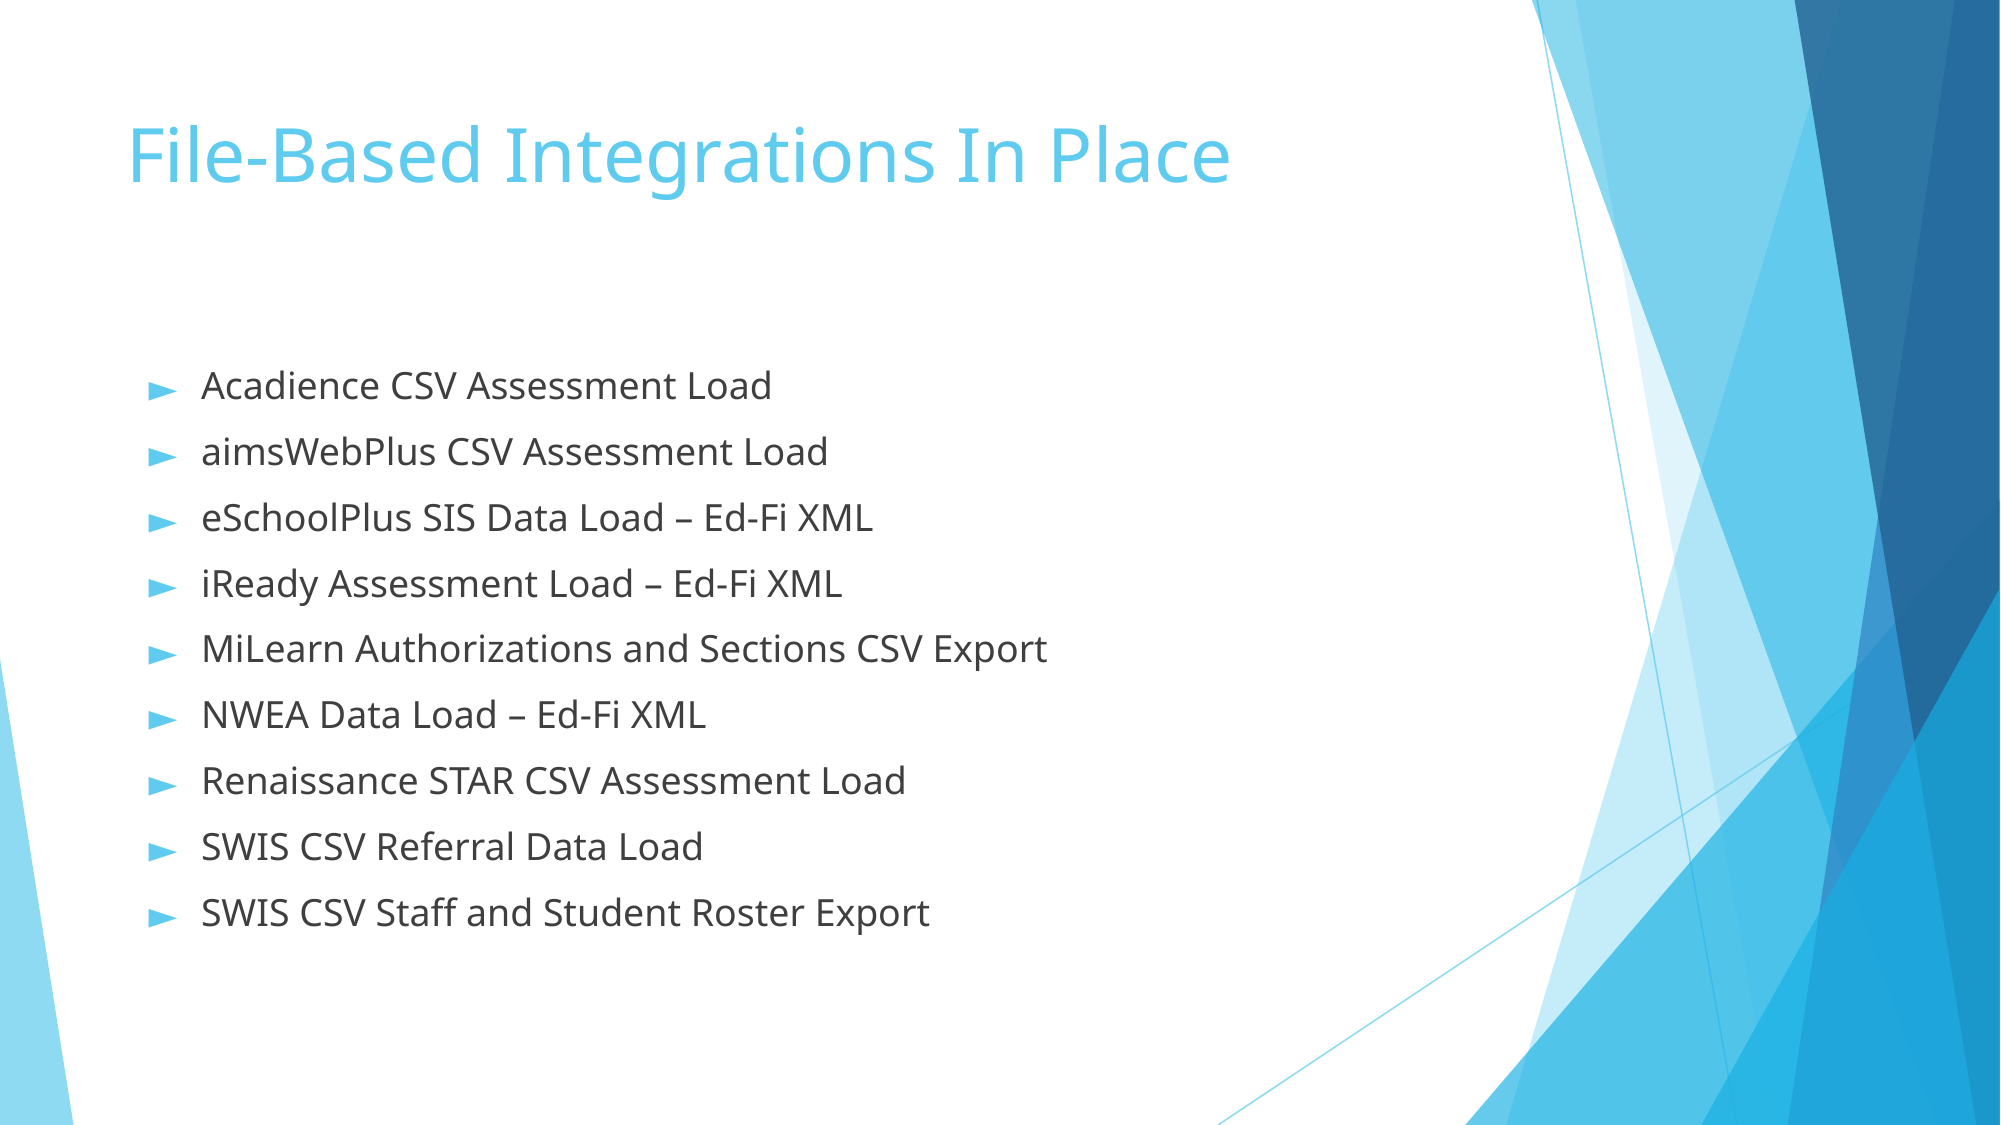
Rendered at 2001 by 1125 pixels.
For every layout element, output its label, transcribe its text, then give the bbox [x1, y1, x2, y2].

title File-Based Integrations In Place [111, 99, 1522, 317]
list Acadience CSV Assessment Load aimsWebPlus CSV Assessment Load eSchoolPlus SIS Data Load – Ed-Fi XML iReady Assessment Load – Ed-Fi XML MiLearn Authorizations and Sections CSV Export NWEA Data Load – Ed-Fi XML Renaissance STAR CSV Assessment Load SWIS CSV Referral Data Load SWIS CSV Staff and Student Roster Export [111, 354, 1522, 992]
